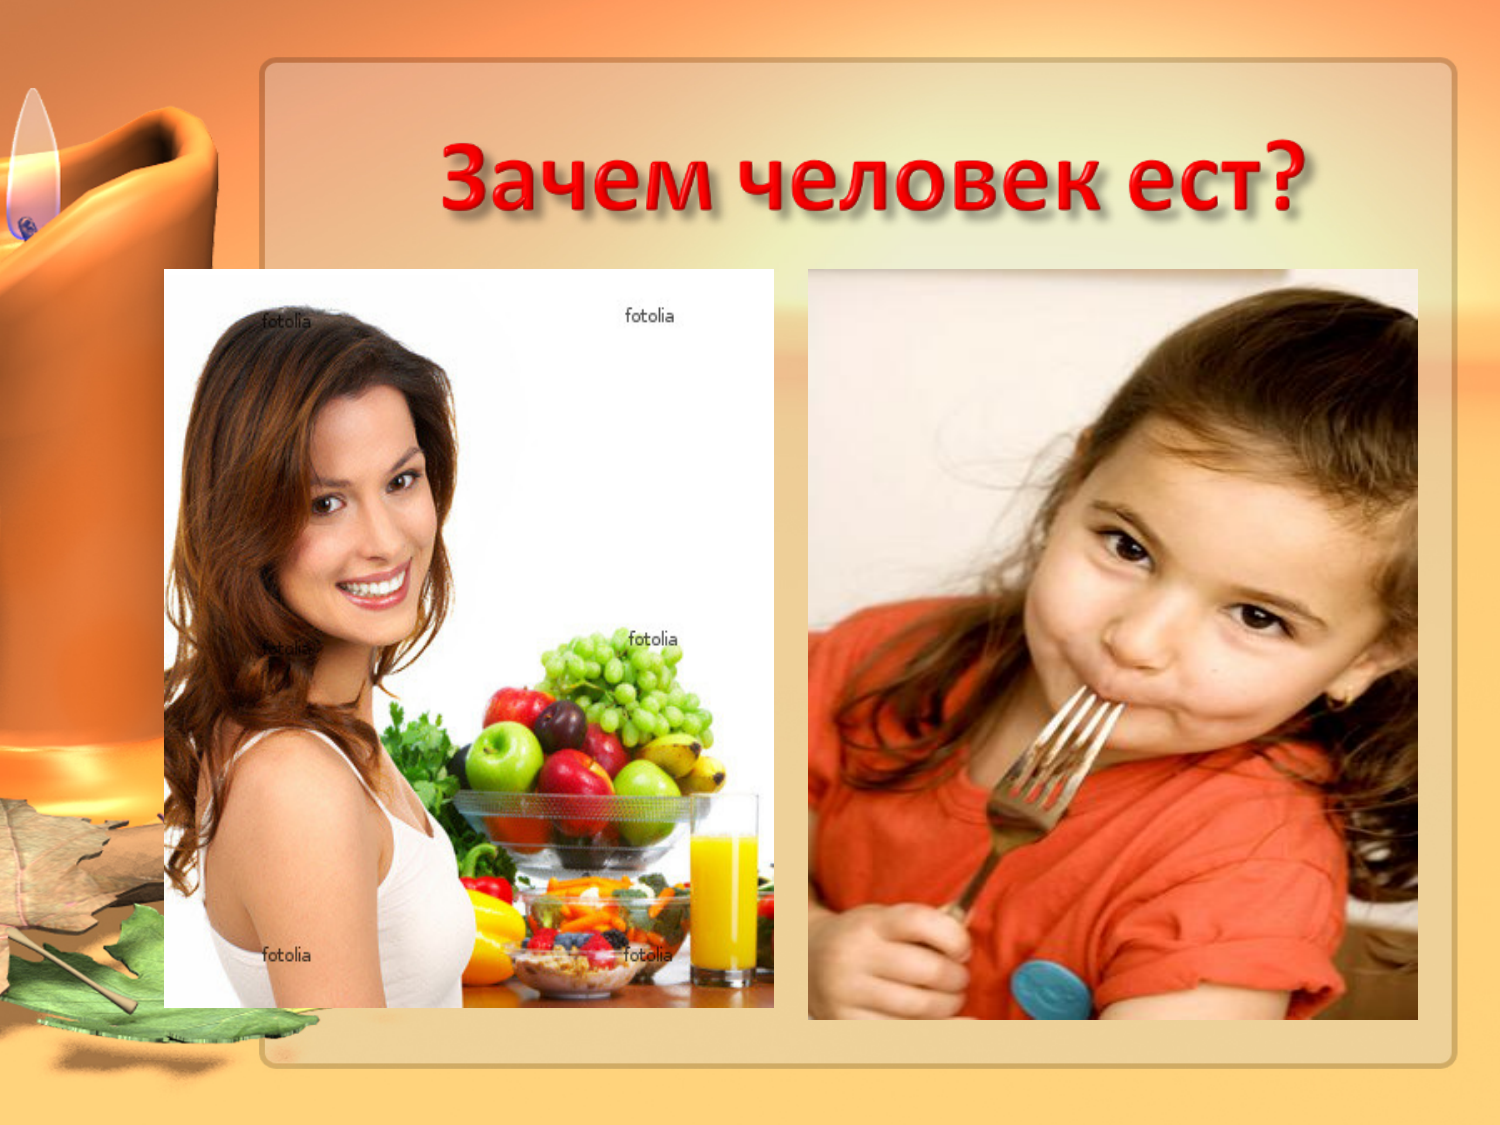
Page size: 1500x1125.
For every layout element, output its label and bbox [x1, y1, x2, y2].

title [290, 74, 1460, 263]
picture [0, 0, 1500, 1125]
